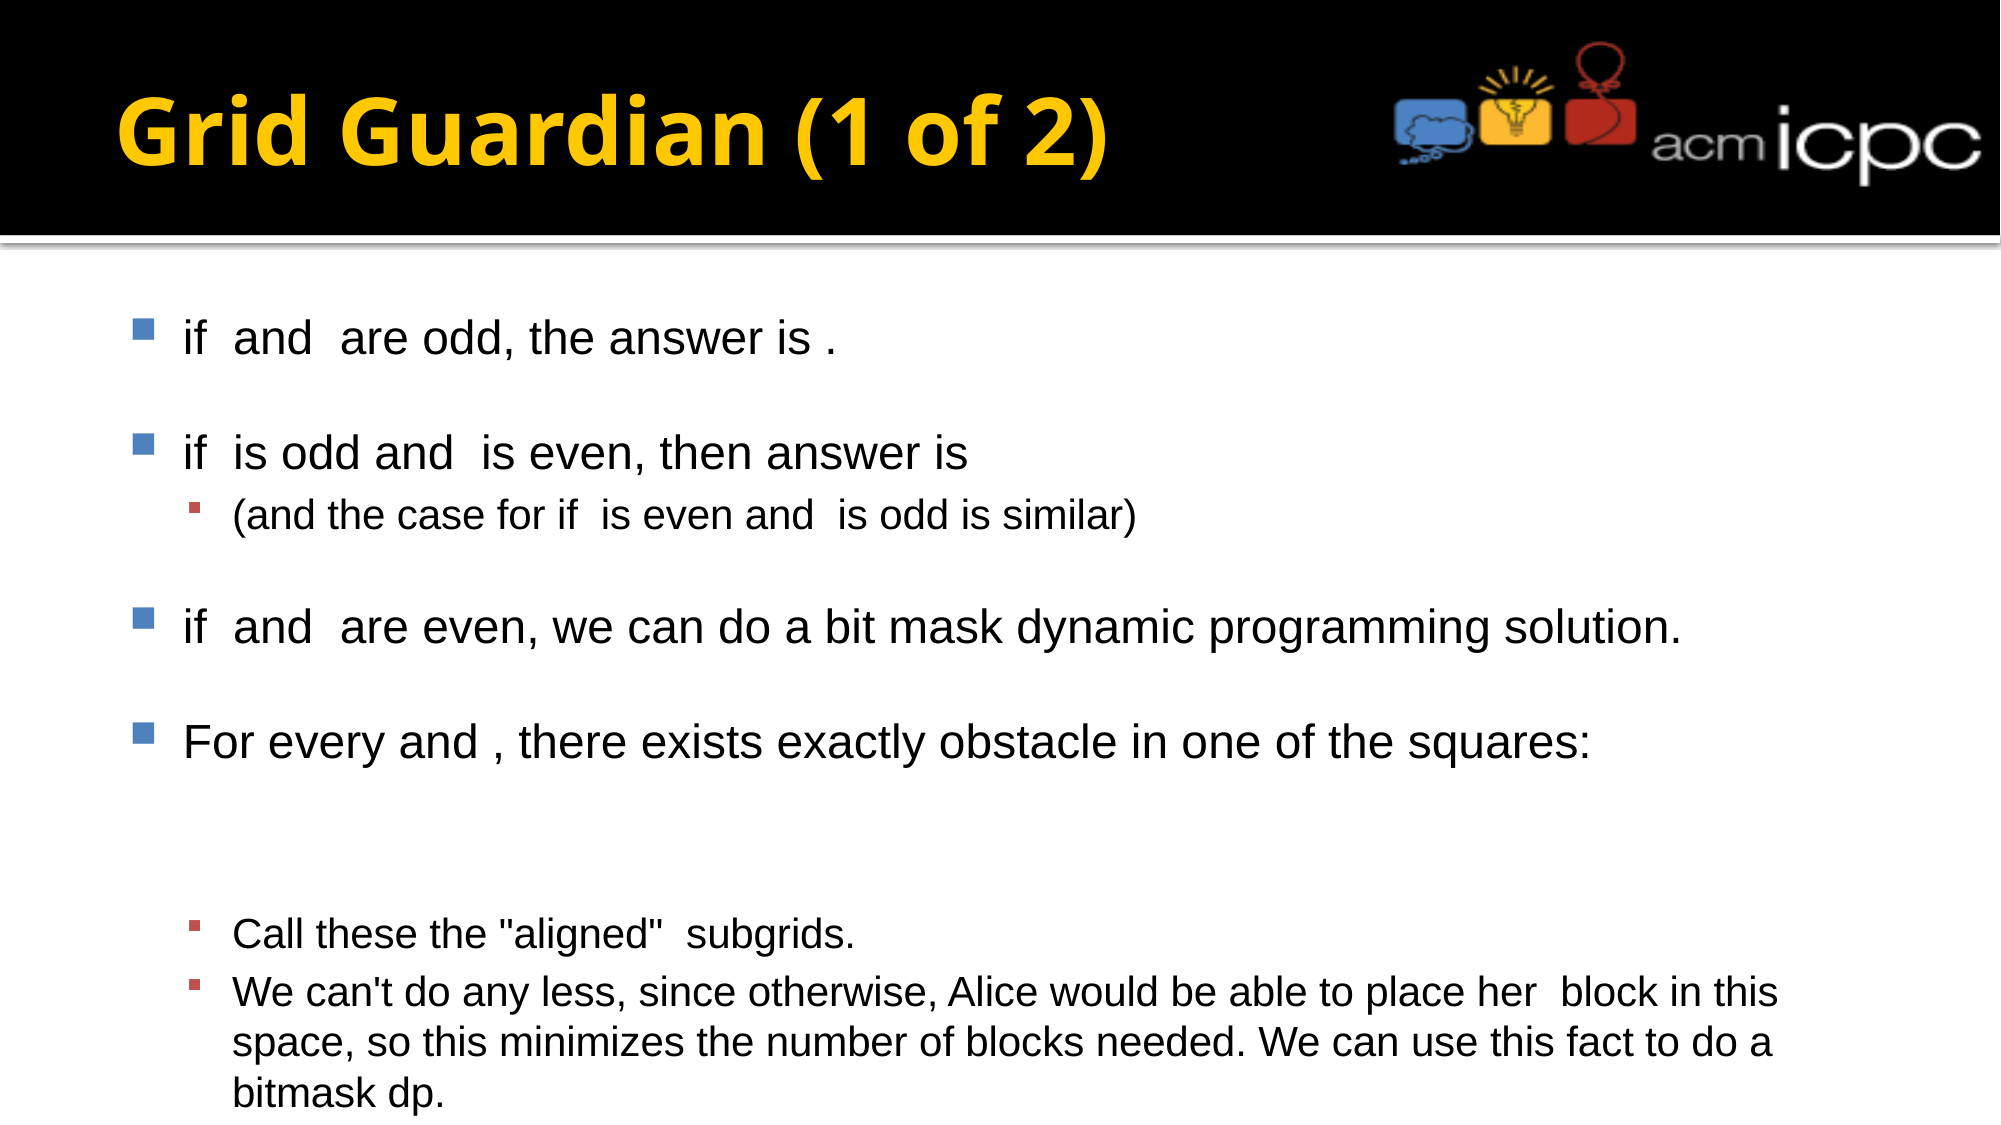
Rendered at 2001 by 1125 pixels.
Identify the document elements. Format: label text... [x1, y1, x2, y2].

title Grid Guardian (1 of 2) [99, 25, 1350, 231]
picture [1366, 24, 2000, 191]
